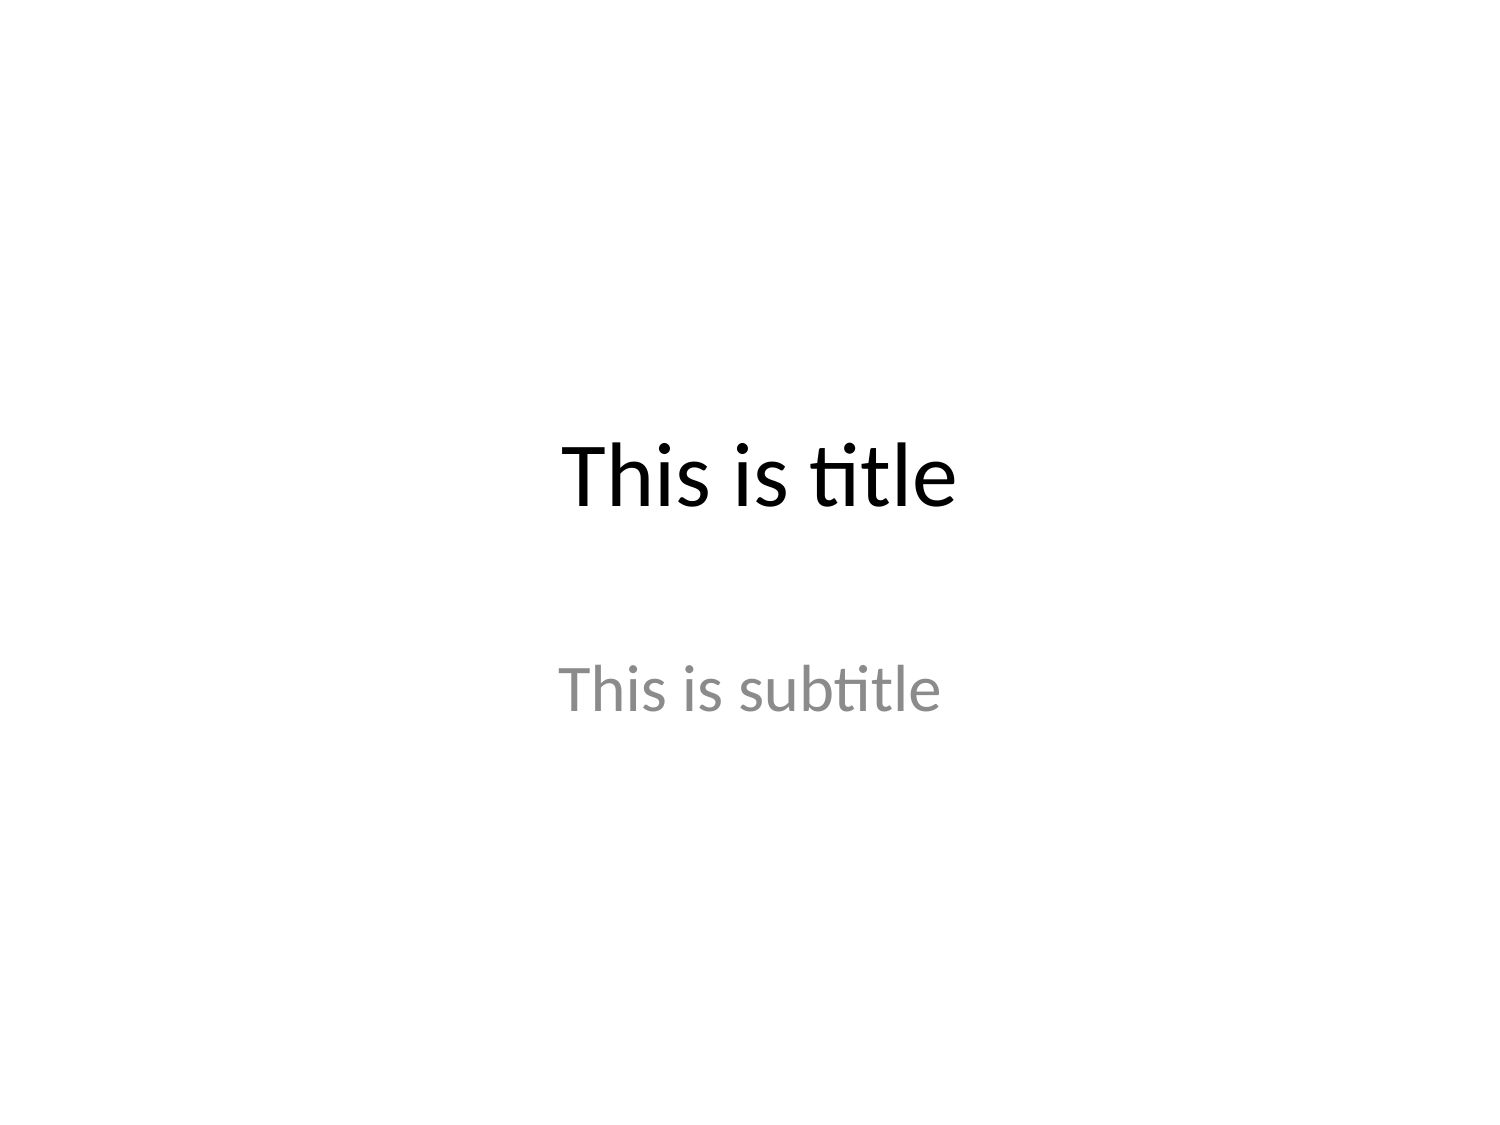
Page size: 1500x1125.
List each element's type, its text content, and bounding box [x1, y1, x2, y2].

title This is title [112, 349, 1388, 591]
subtitle This is subtitle [225, 637, 1275, 925]
